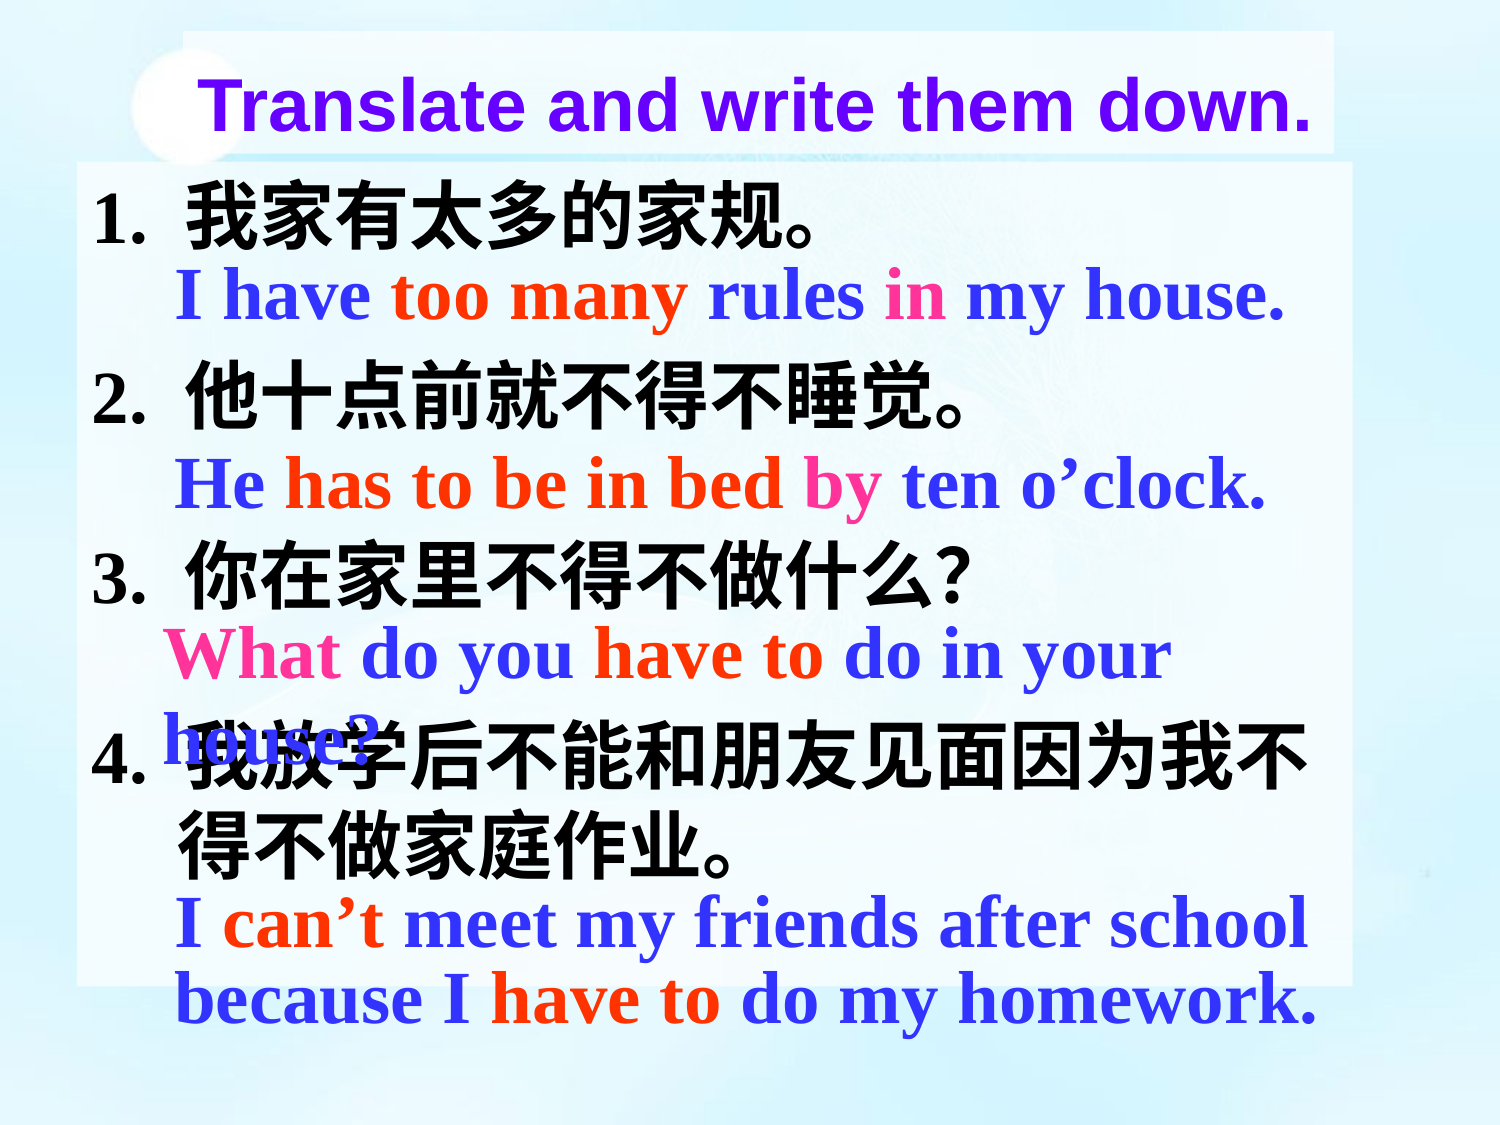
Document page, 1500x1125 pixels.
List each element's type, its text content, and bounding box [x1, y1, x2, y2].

picture [0, 0, 1500, 1125]
text_box Translate and write them down. [183, 30, 1335, 154]
text_box What do you have to do in your house? [147, 603, 1400, 789]
text_box I have too many rules in my house. [159, 243, 1318, 344]
text_box I can’t meet my friends after school because I have to do my homework. [159, 878, 1412, 1047]
text_box He has to be in bed by ten o’clock. [159, 432, 1341, 533]
text_box 1. 我家有太多的家规。 2. 他十点前就不得不睡觉。 3. 你在家里不得不做什么？ 4. 我放学后不能和朋友见面因为我不 得不做家庭作业。 [76, 161, 1353, 987]
